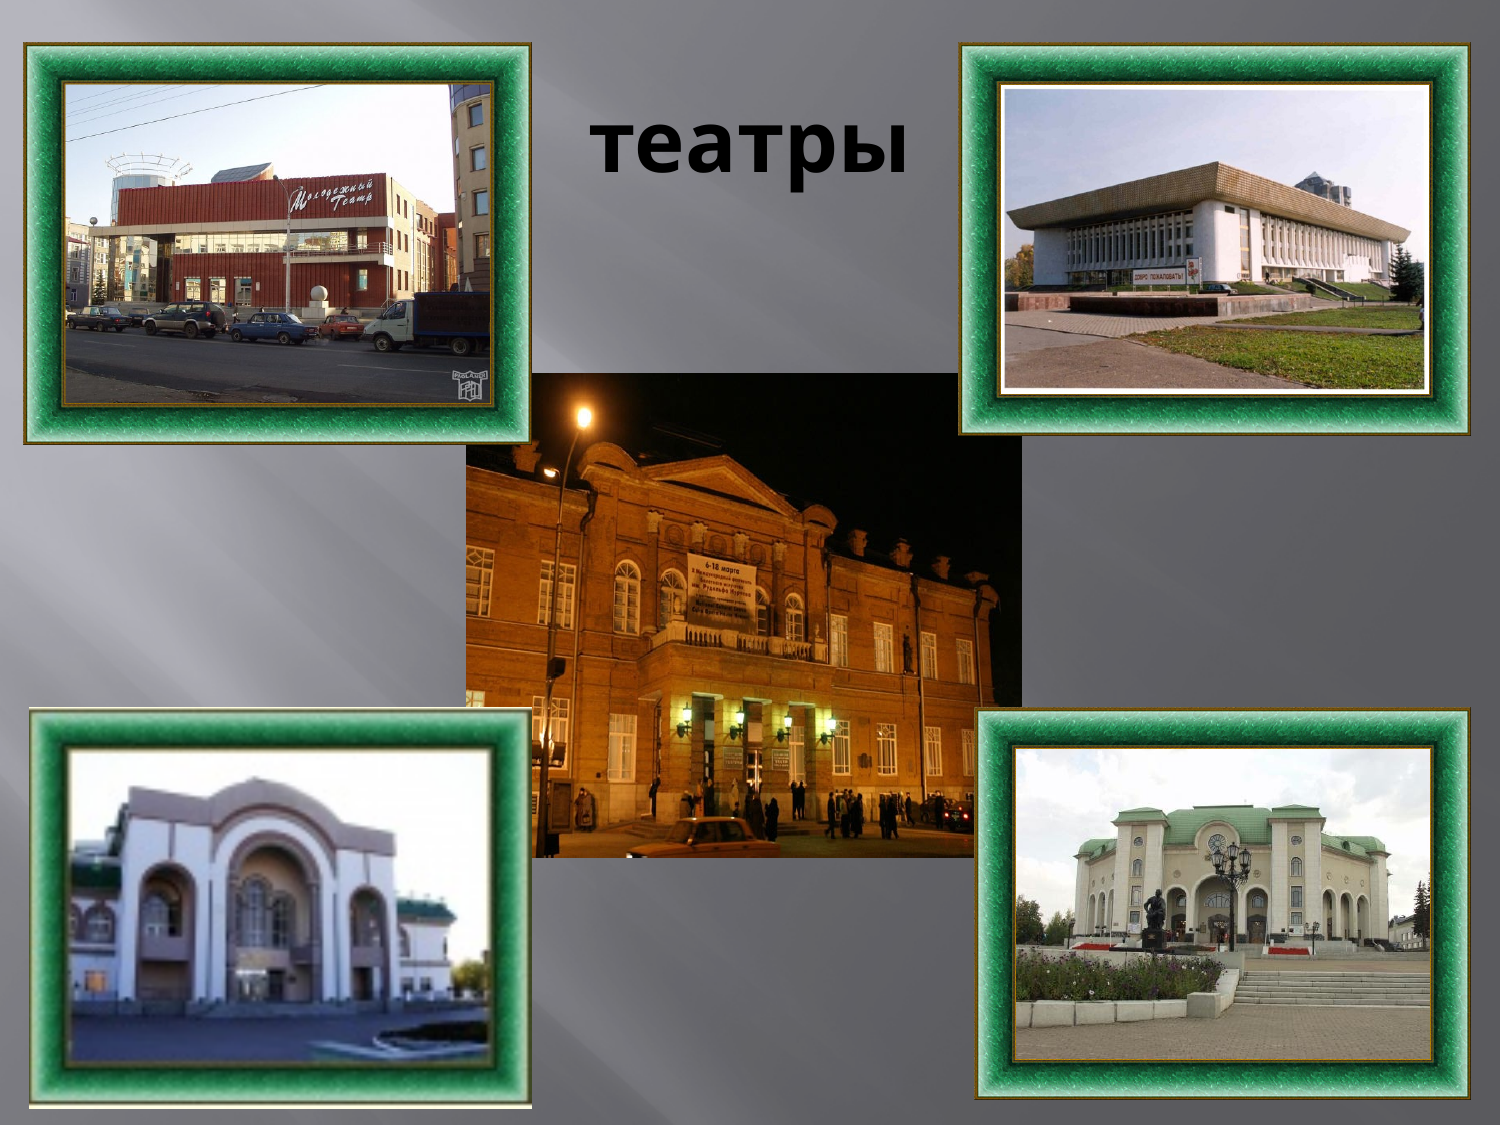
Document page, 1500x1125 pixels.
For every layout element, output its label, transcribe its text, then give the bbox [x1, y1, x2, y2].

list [466, 373, 1022, 859]
picture [29, 707, 532, 1110]
picture [23, 42, 532, 445]
title театры [532, 45, 958, 233]
picture [974, 707, 1471, 1101]
picture [958, 42, 1471, 436]
